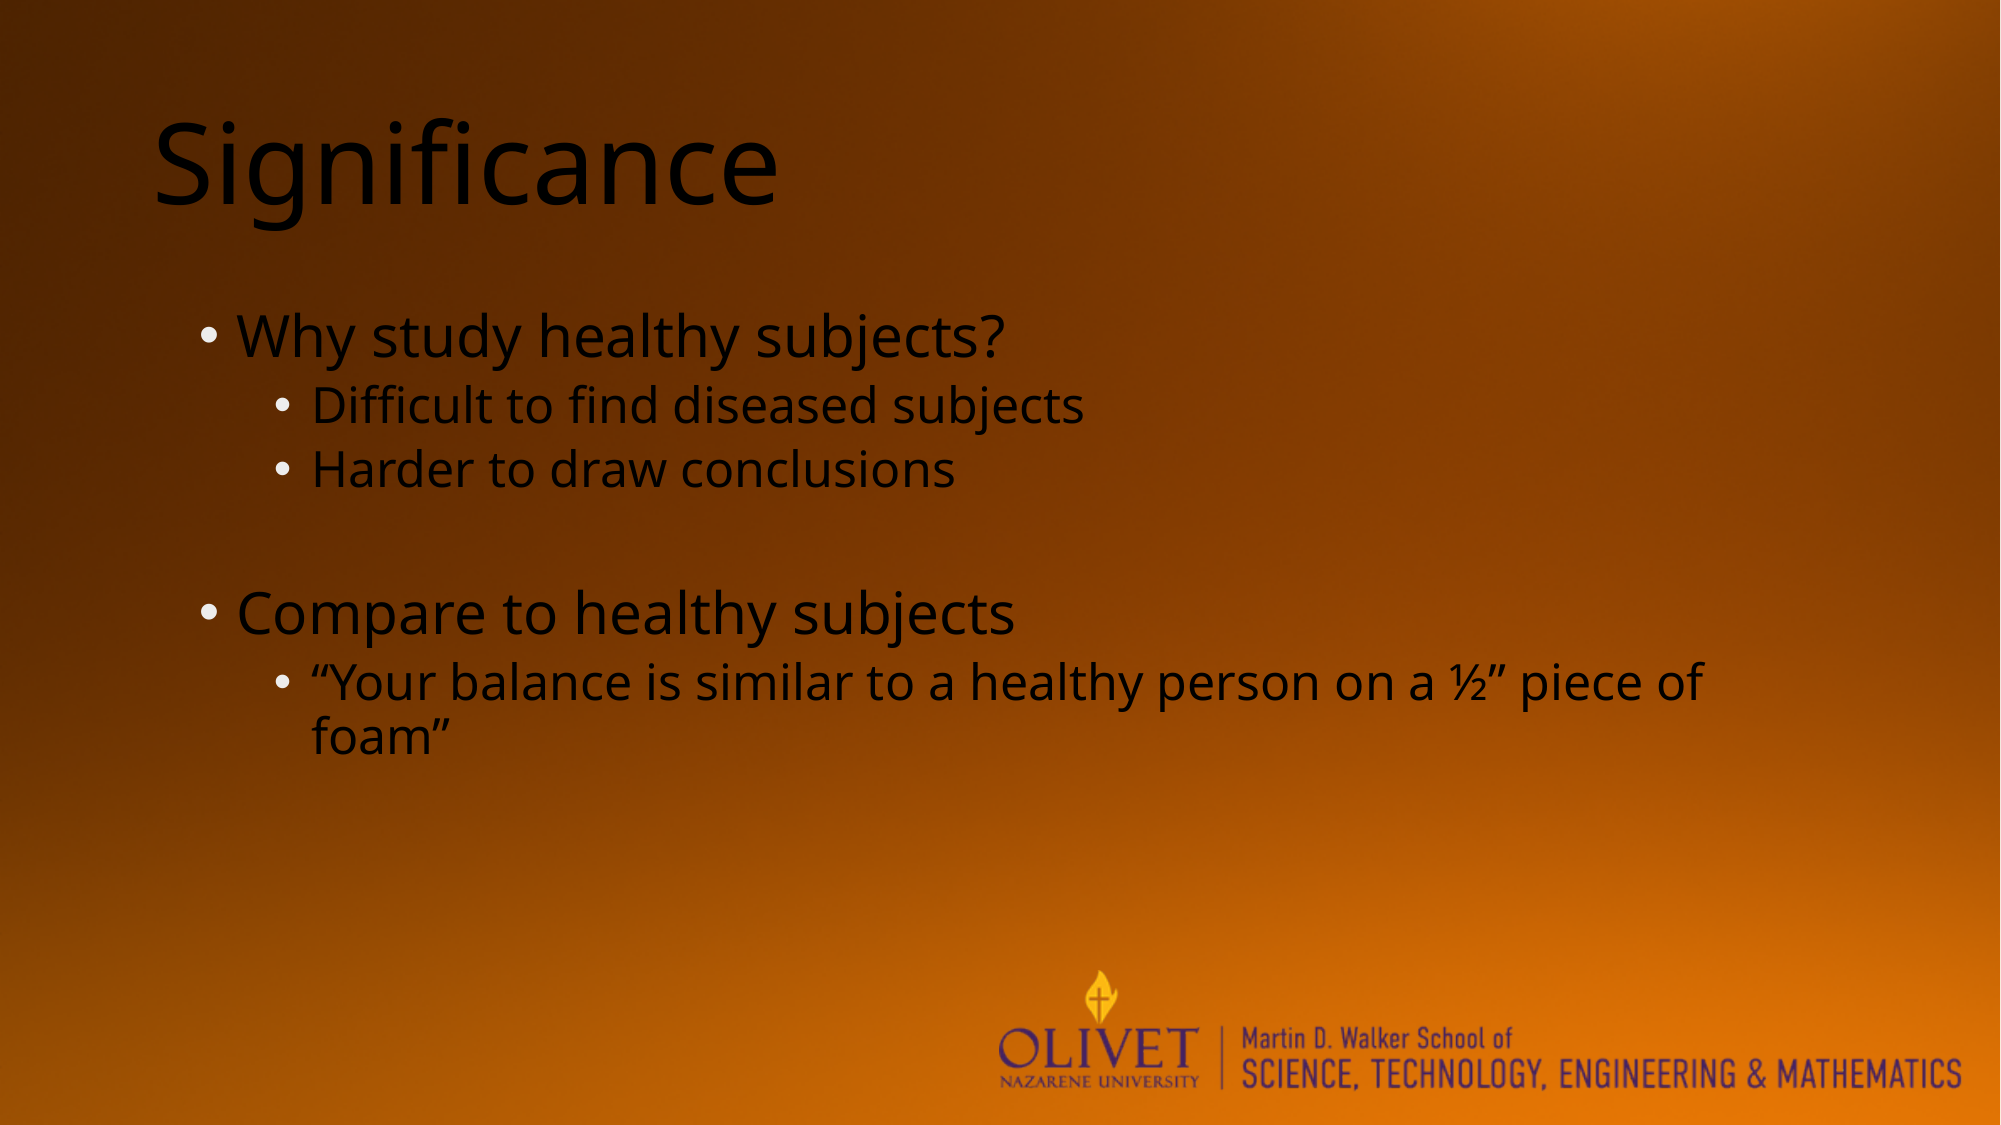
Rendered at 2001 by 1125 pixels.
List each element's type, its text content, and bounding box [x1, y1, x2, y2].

list Why study healthy subjects? Difficult to find diseased subjects Harder to draw conclusions Compare to healthy subjects “Your balance is similar to a healthy person on a ½” piece of foam” [183, 299, 1863, 1014]
title Significance [137, 59, 1863, 278]
picture [0, 0, 2001, 1125]
